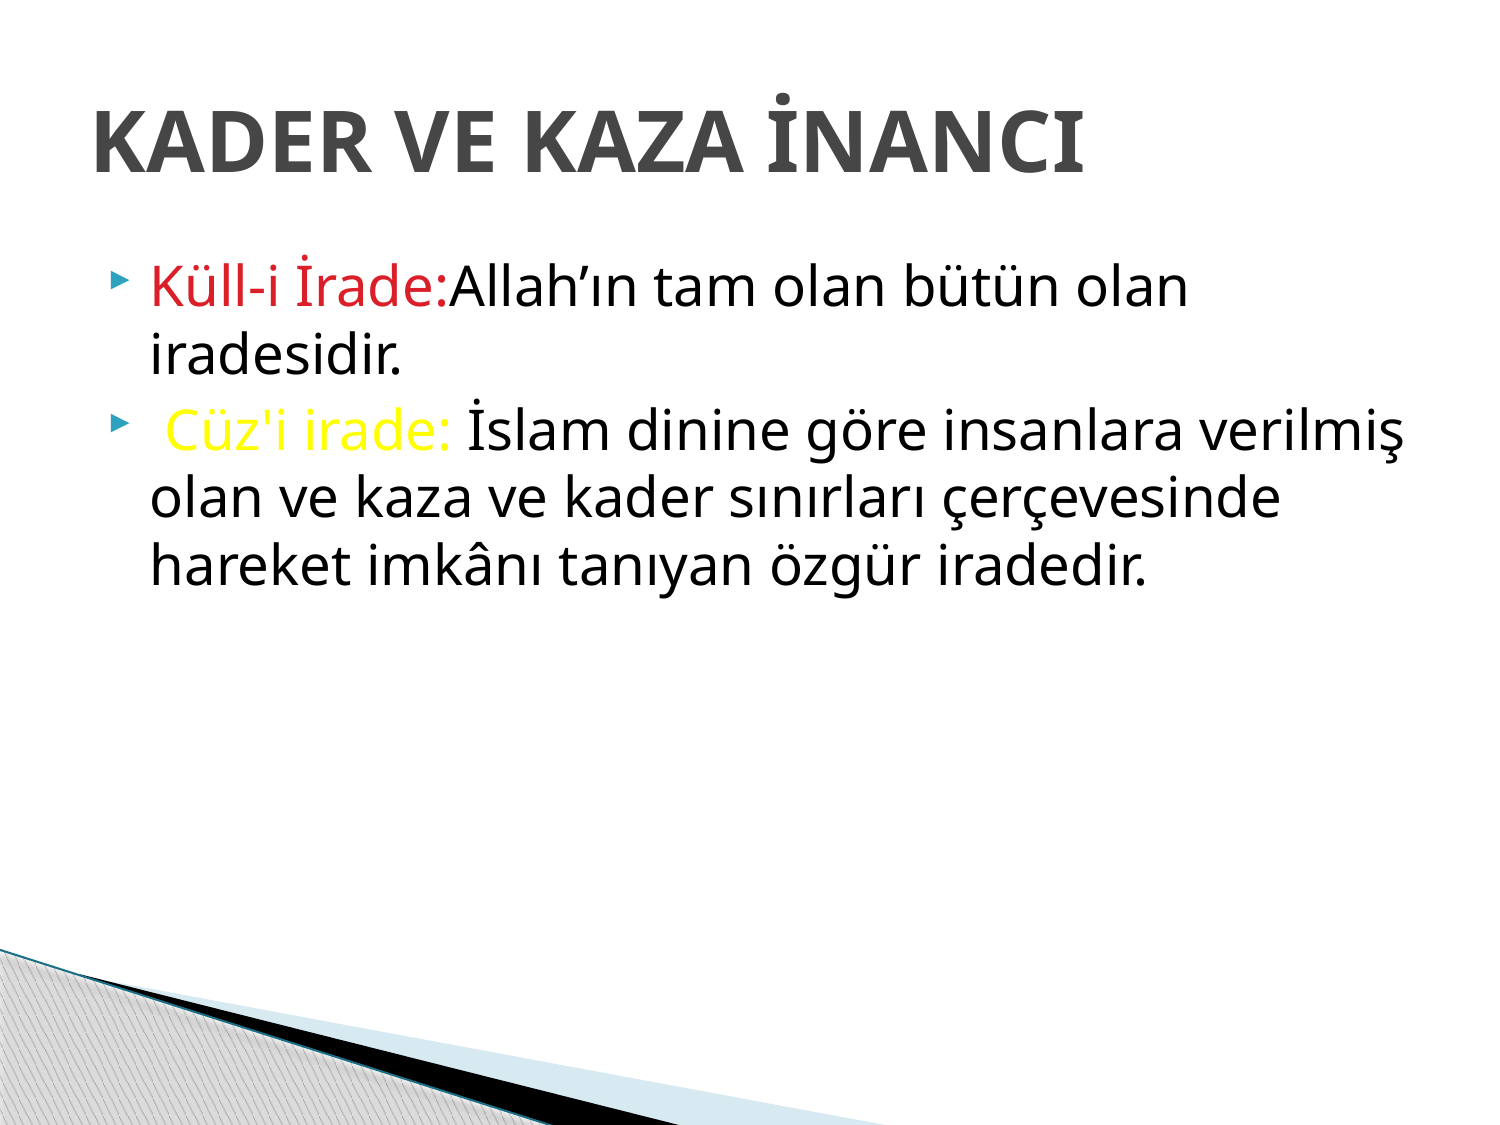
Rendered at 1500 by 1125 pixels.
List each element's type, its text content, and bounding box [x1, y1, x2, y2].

list Küll-i İrade:Allah’ın tam olan bütün olan iradesidir. Cüz'i irade: İslam dinine göre insanlara verilmiş olan ve kaza ve kader sınırları çerçevesinde hareket imkânı tanıyan özgür iradedir. [75, 243, 1425, 986]
title KADER VE KAZA İNANCI [75, 45, 1425, 233]
